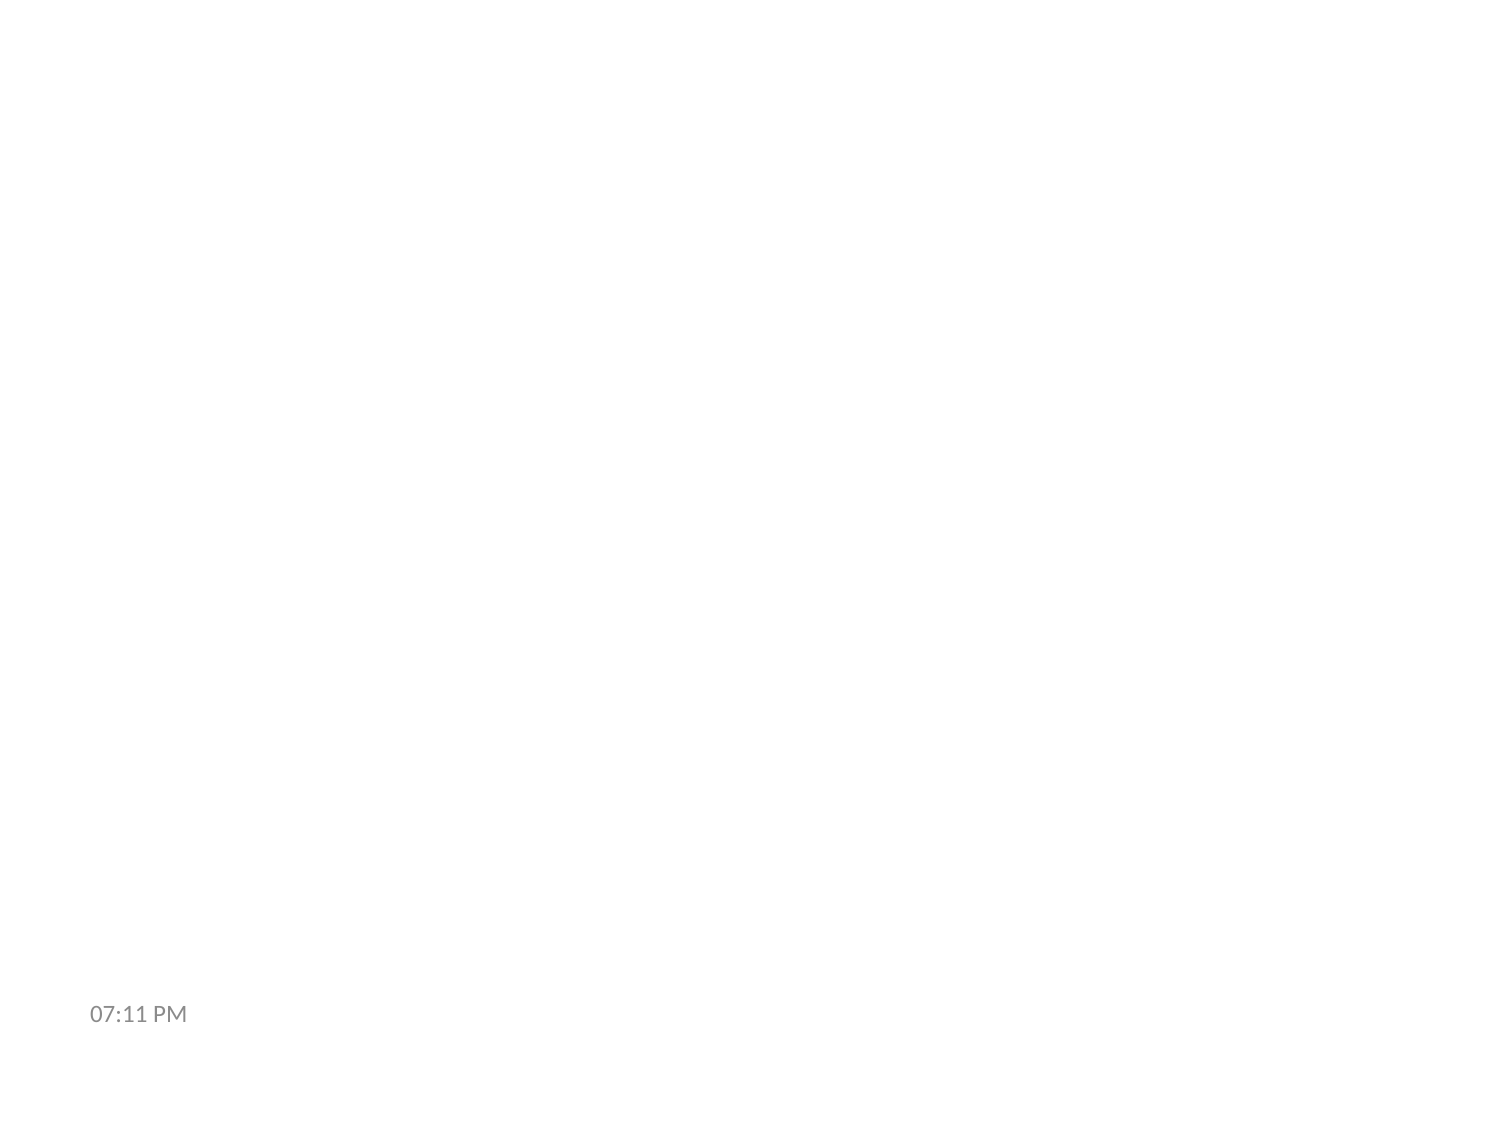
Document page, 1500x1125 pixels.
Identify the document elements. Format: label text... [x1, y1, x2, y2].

text_box 3:35 PM [75, 982, 425, 1043]
